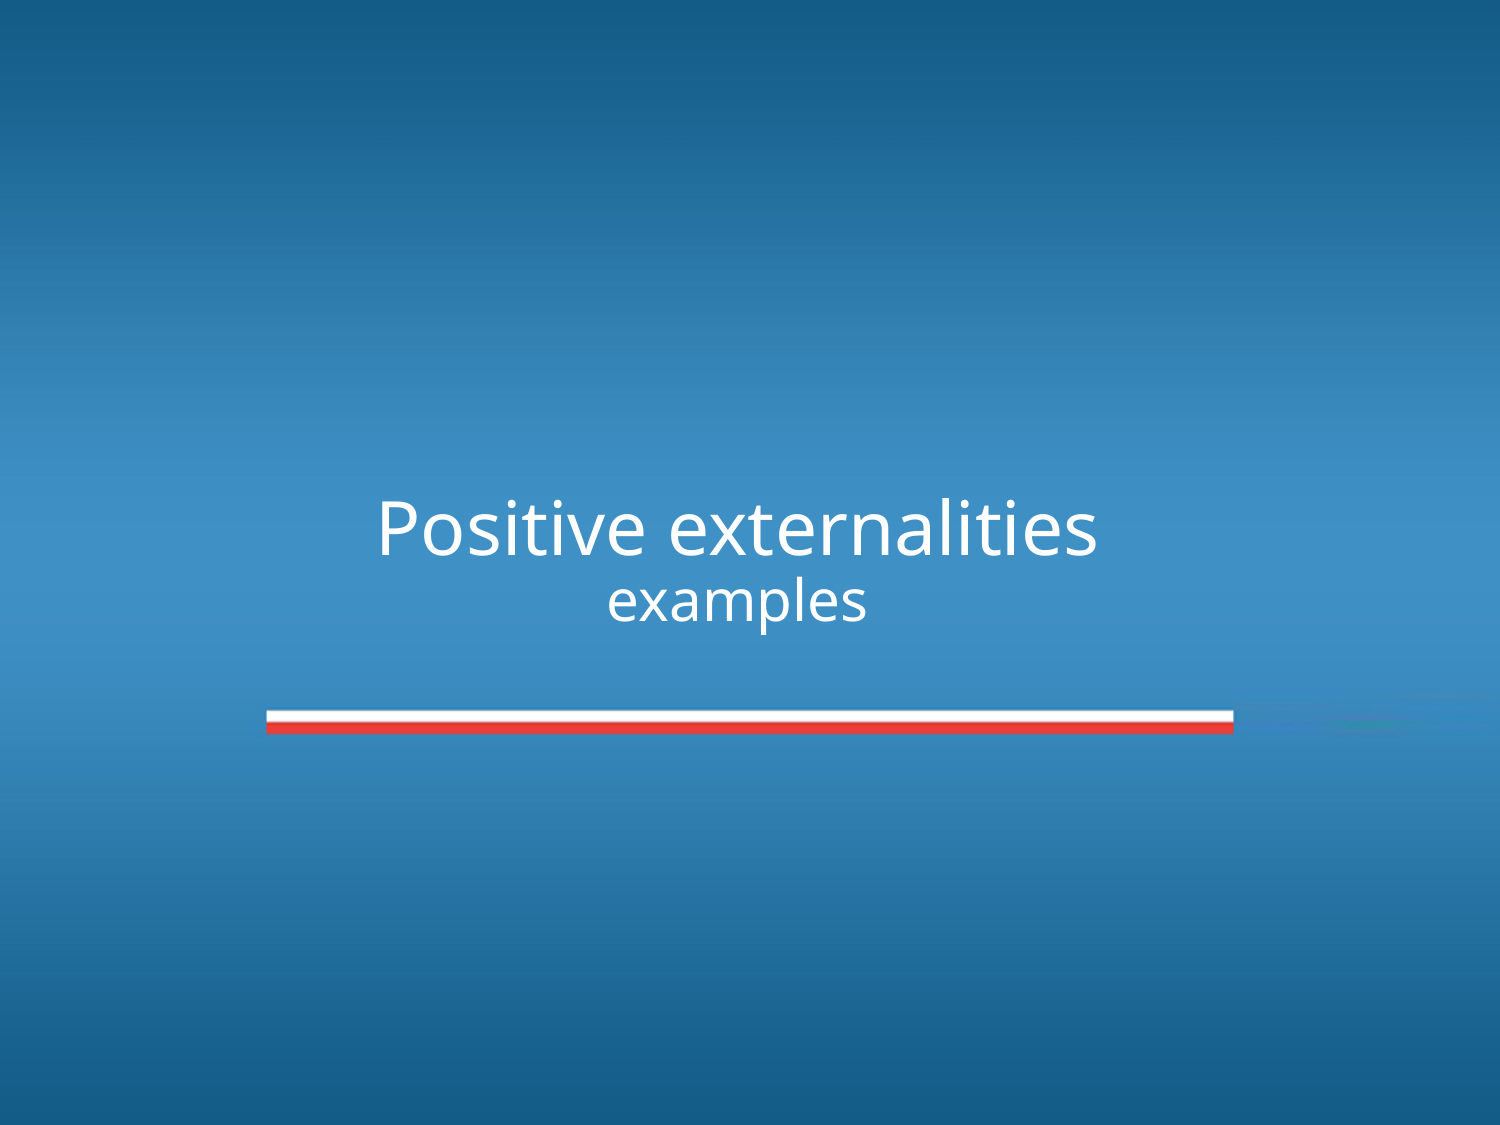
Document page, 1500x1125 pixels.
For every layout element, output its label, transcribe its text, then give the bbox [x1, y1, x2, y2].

picture [0, 0, 1500, 1125]
title Positive externalities examples [218, 473, 1257, 652]
